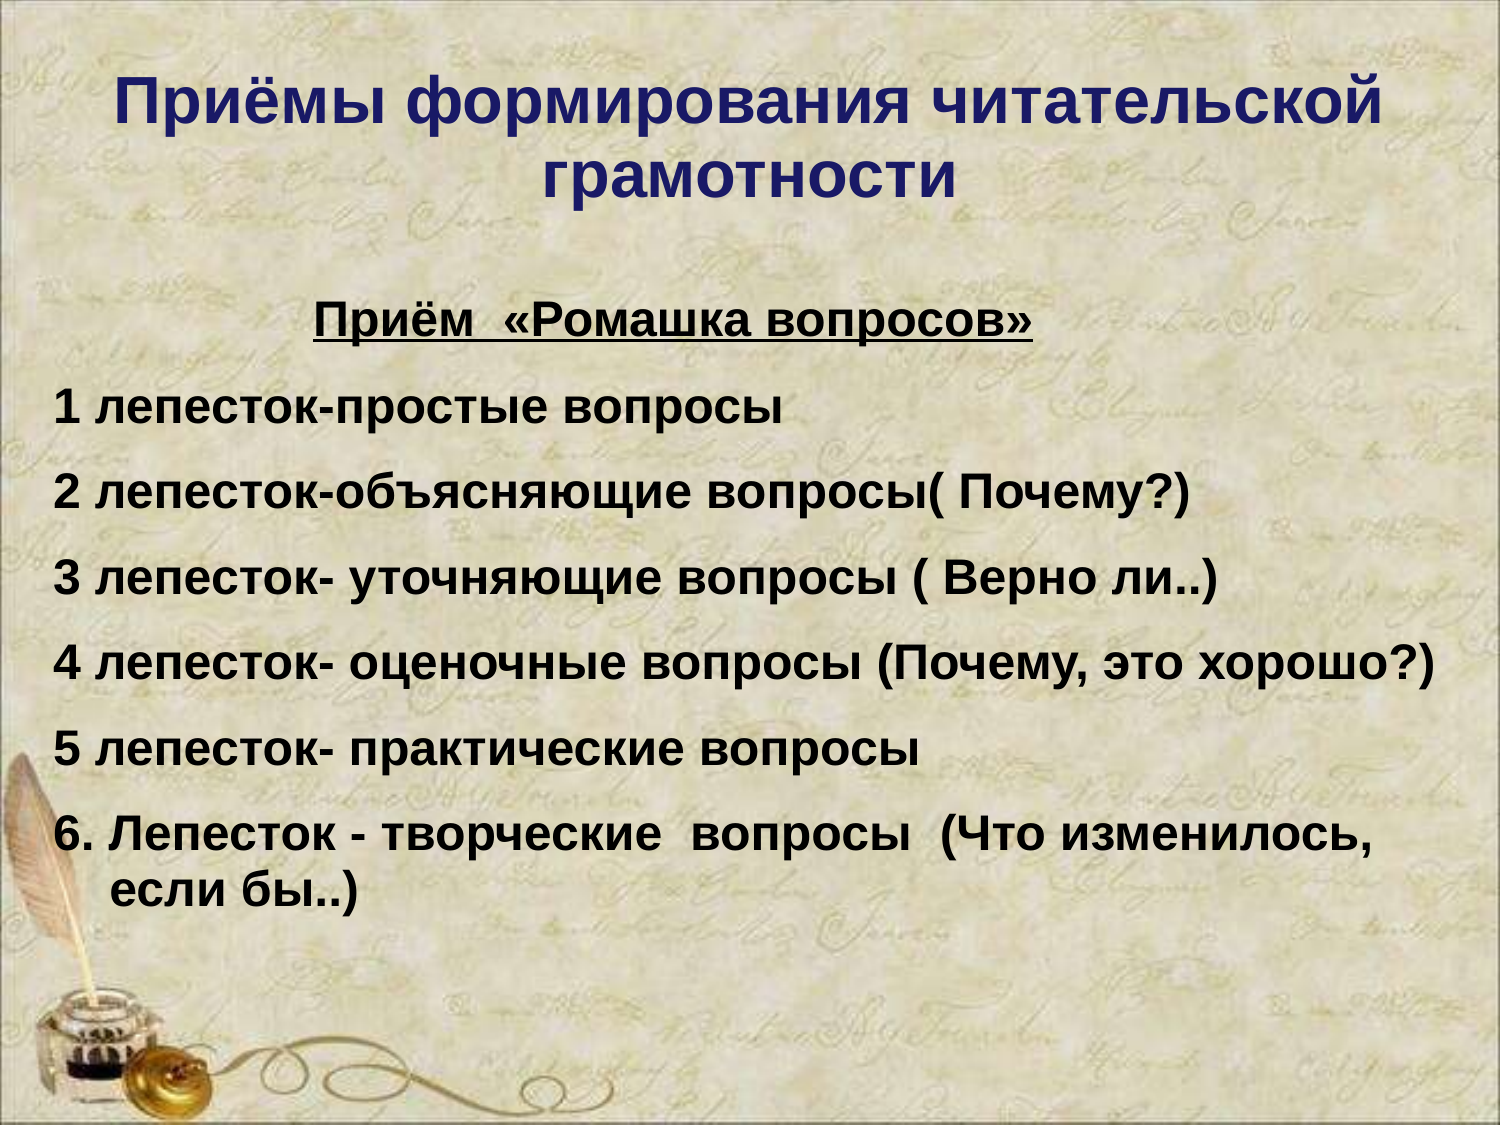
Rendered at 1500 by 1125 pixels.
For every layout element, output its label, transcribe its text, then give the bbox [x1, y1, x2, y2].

picture [0, 0, 1500, 1125]
list Приём «Ромашка вопросов» 1 лепесток-простые вопросы 2 лепесток-объясняющие вопросы( Почему?) 3 лепесток- уточняющие вопросы ( Верно ли..) 4 лепесток- оценочные вопросы (Почему, это хорошо?) 5 лепесток- практические вопросы 6. Лепесток - творческие вопросы (Что изменилось, если бы..) [52, 184, 1500, 1083]
title Приёмы формирования читательской грамотности [74, 44, 1425, 184]
